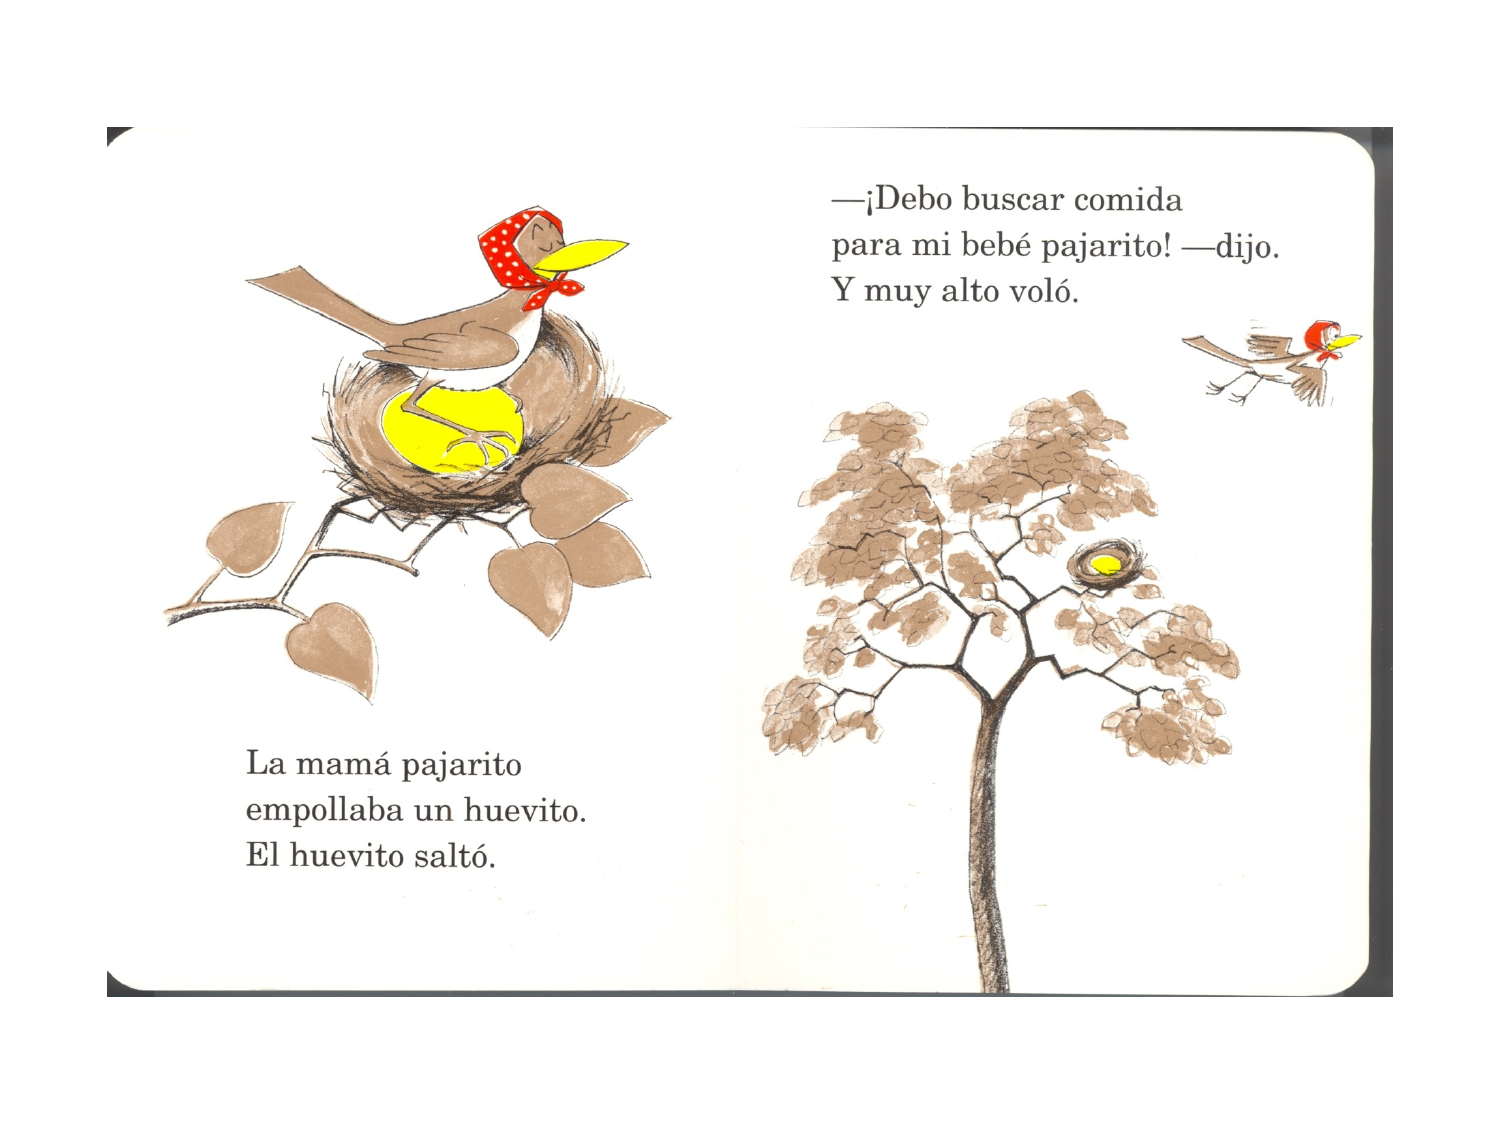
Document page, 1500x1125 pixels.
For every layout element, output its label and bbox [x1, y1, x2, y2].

picture [106, 127, 1394, 998]
